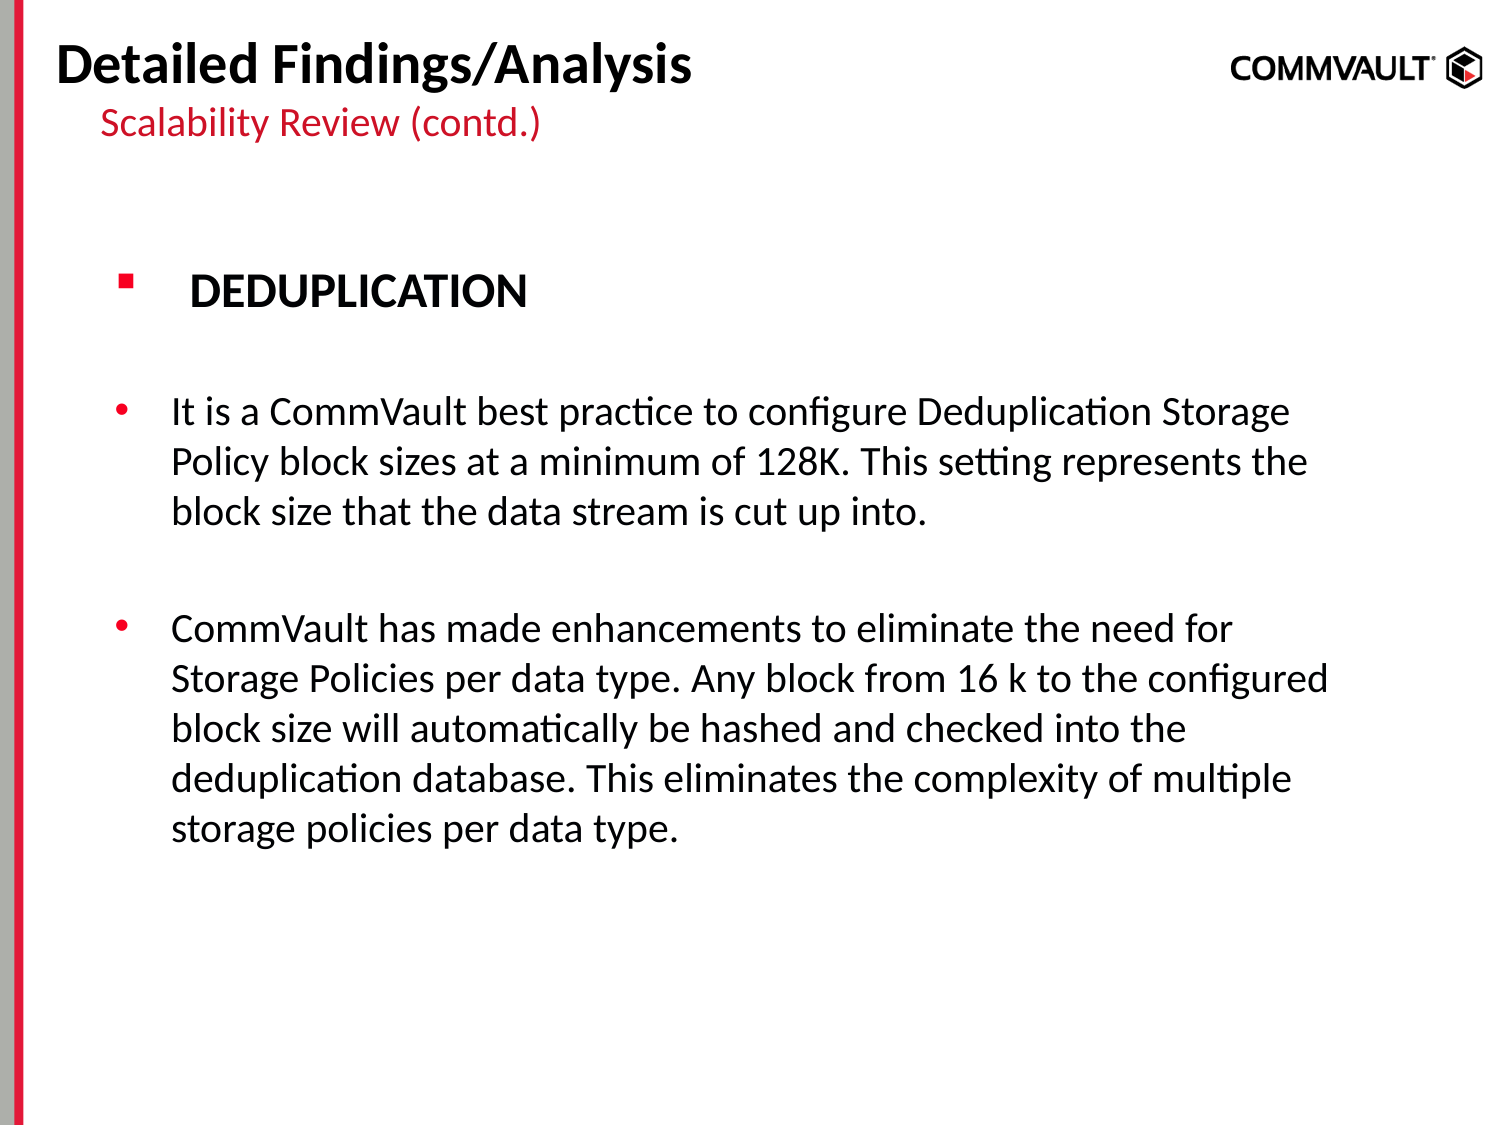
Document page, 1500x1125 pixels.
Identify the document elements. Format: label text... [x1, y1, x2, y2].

title Detailed Findings/Analysis [41, 30, 1247, 91]
picture [1247, 46, 1483, 89]
text_box DEDUPLICATION It is a CommVault best practice to configure Deduplication Storage Policy block sizes at a minimum of 128K. This setting represents the block size that the data stream is cut up into. CommVault has made enhancements to eliminate the need for Storage Policies per data type. Any block from 16 k to the configured block size will automatically be hashed and checked into the deduplication database. This eliminates the complexity of multiple storage policies per data type. [24, 249, 1375, 1088]
list Scalability Review (contd.) [85, 91, 1247, 150]
